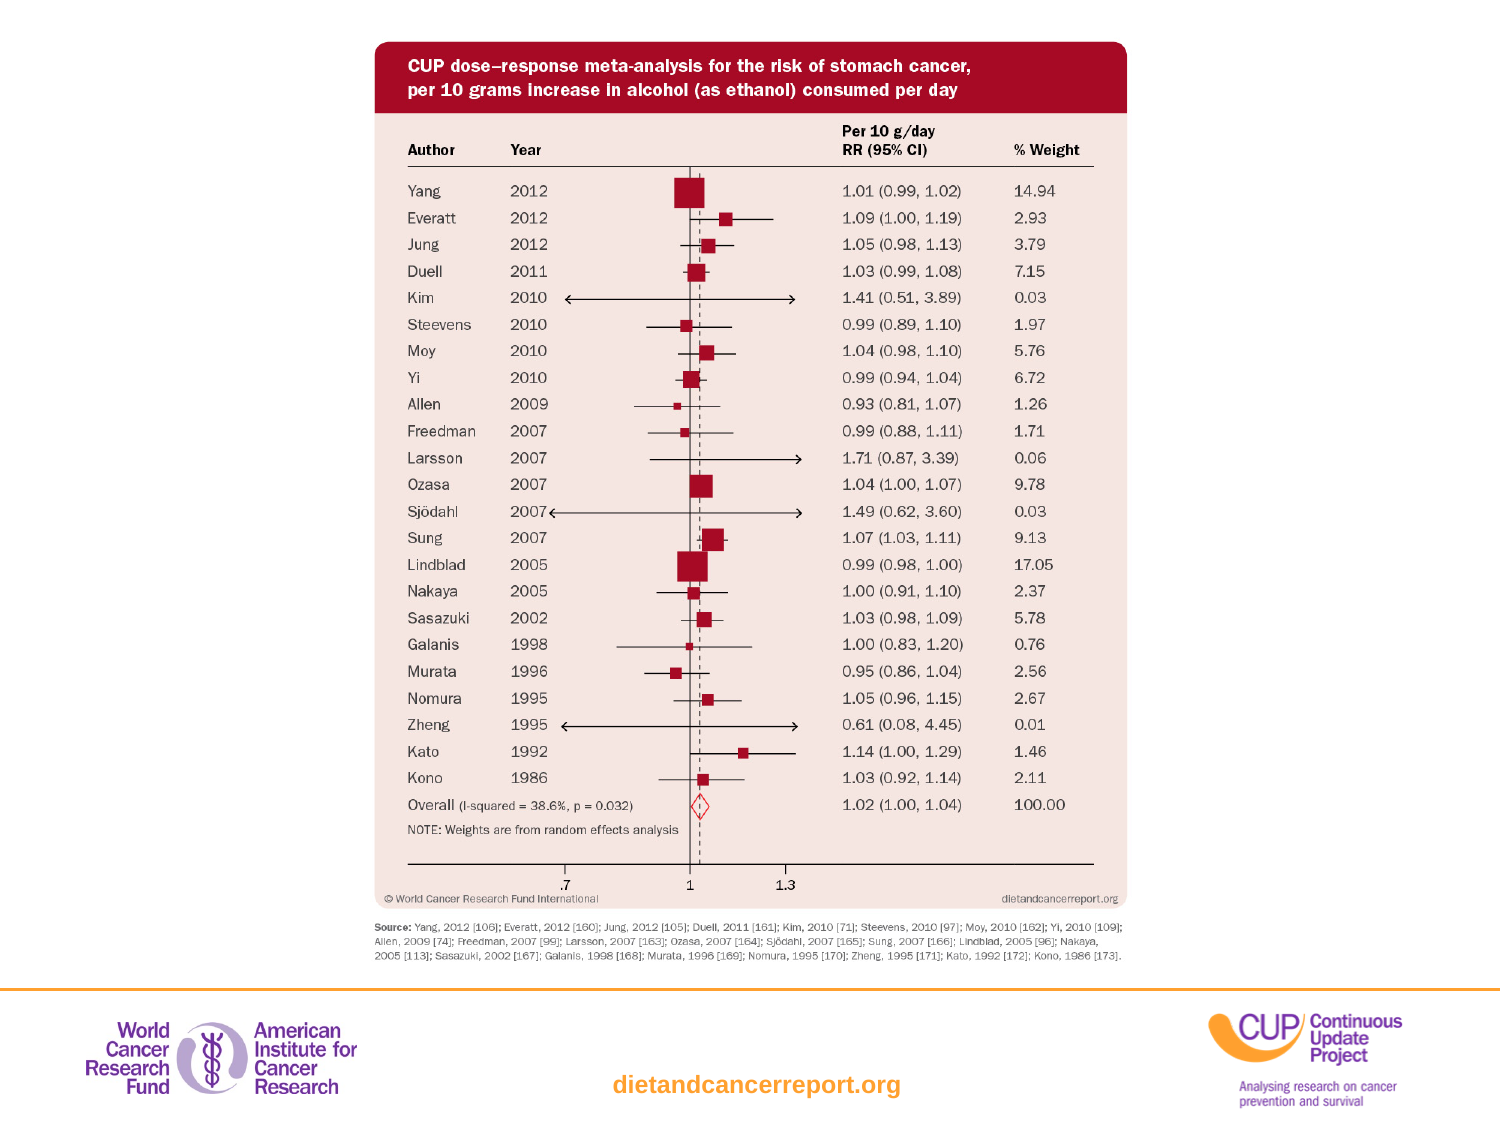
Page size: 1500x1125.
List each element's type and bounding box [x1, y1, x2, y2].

picture [86, 1022, 357, 1094]
picture [351, 19, 1150, 981]
picture [1207, 1013, 1403, 1109]
